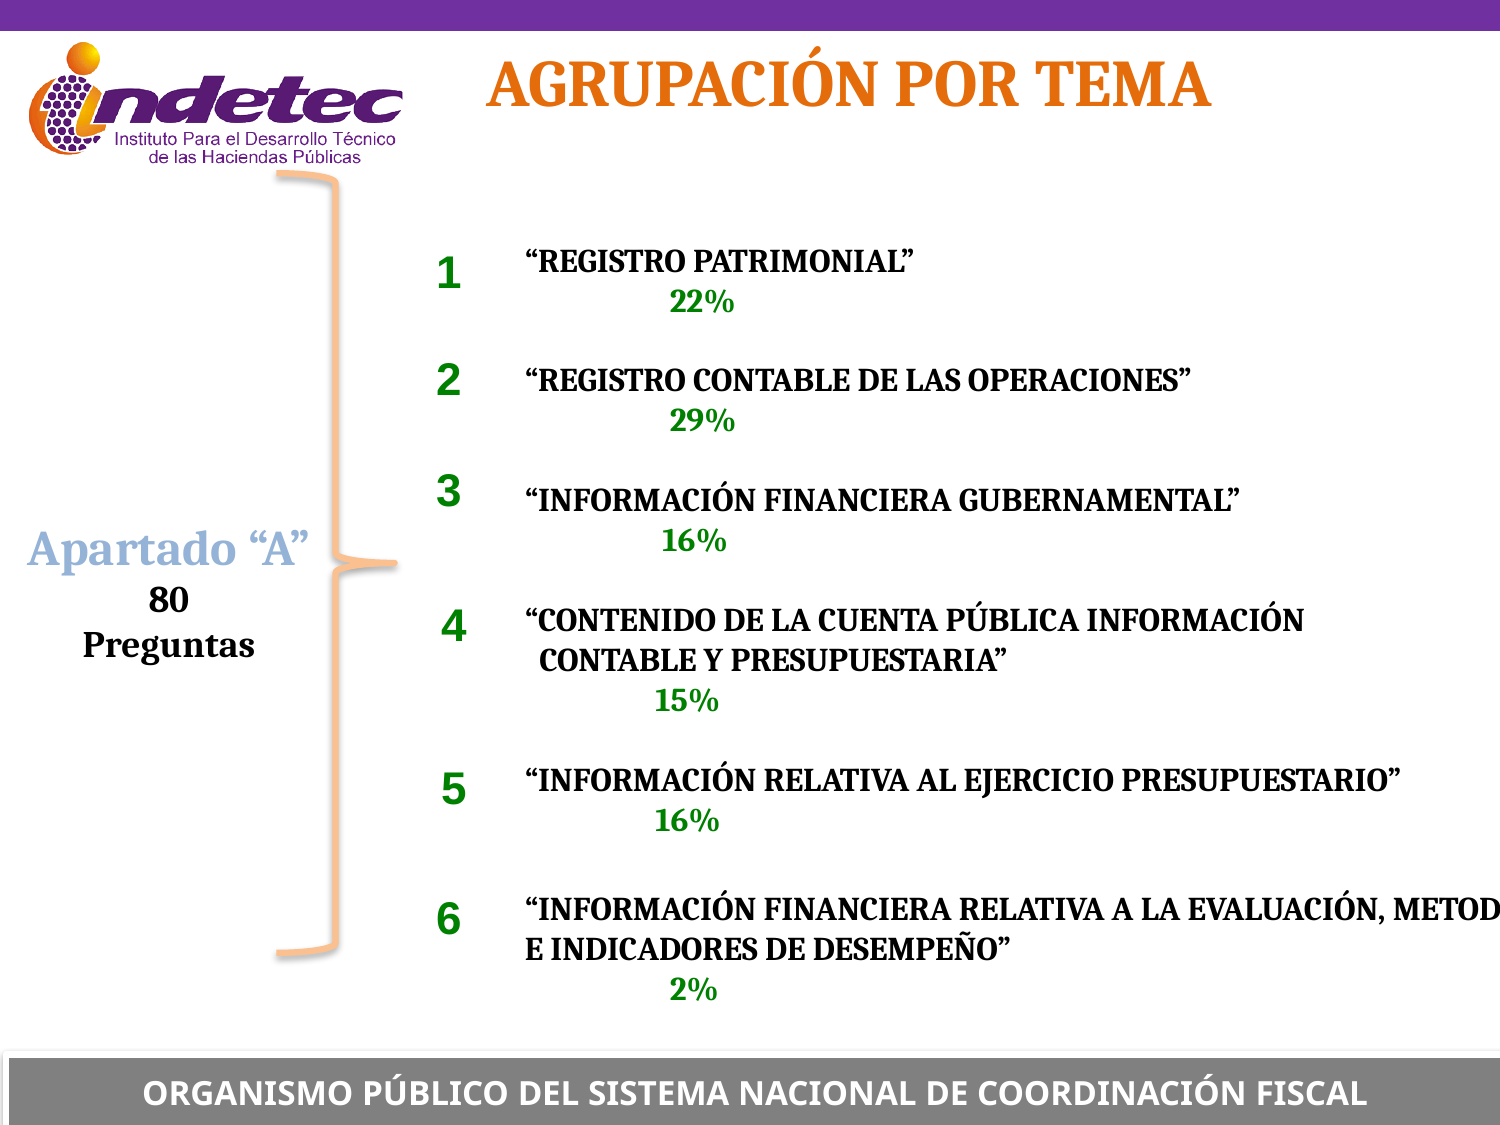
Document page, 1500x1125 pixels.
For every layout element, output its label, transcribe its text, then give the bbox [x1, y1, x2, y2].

text_box AGRUPACIÓN POR TEMA [162, 32, 1500, 128]
text_box Apartado “A” 80 Preguntas [0, 507, 271, 673]
picture [29, 42, 406, 173]
text_box “REGISTRO PATRIMONIAL” 22% “REGISTRO CONTABLE DE LAS OPERACIONES” 29% “INFORMACIÓN FINANCIERA GUBERNAMENTAL” 16% “CONTENIDO DE LA CUENTA PÚBLICA INFORMACIÓN CONTABLE Y PRESUPUESTARIA” 15% “INFORMACIÓN RELATIVA AL EJERCICIO PRESUPUESTARIO” 16% “INFORMACIÓN FINANCIERA RELATIVA A LA EVALUACIÓN, METODOLOGÍA E INDICADORES DE DESEMPEÑO” 2% [510, 231, 1500, 1065]
text_box [276, 180, 398, 956]
text_box [0, 0, 1500, 31]
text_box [421, 234, 516, 953]
text_box ORGANISMO PÚBLICO DEL SISTEMA NACIONAL DE COORDINACIÓN FISCAL [3, 1051, 1500, 1125]
